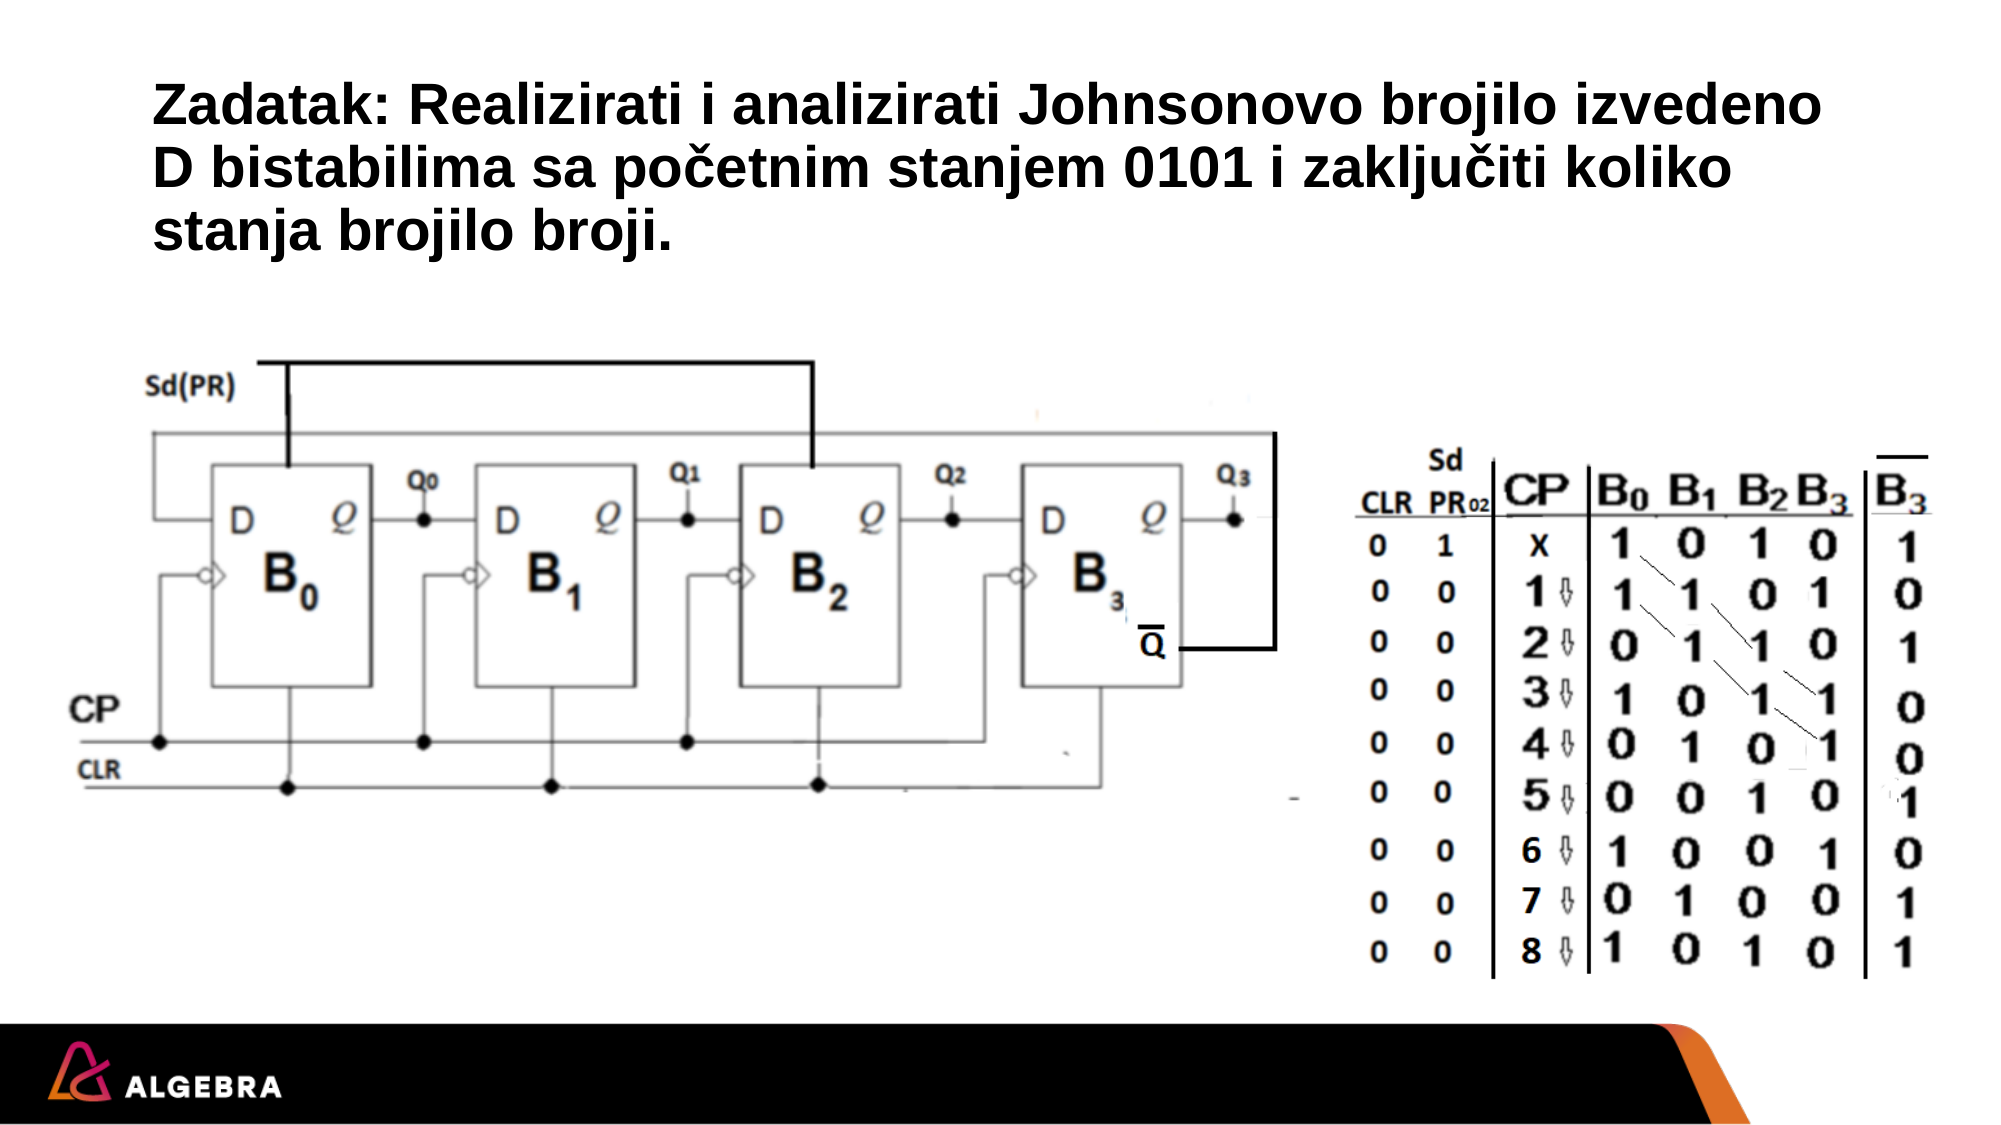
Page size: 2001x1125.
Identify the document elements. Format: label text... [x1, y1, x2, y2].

picture [0, 1023, 1958, 1125]
picture [1330, 441, 1971, 983]
title Zadatak: Realizirati i analizirati Johnsonovo brojilo izvedeno D bistabilima sa početnim stanjem 0101 i zaključiti koliko stanja brojilo broji. [137, 59, 1863, 278]
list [19, 327, 1301, 803]
